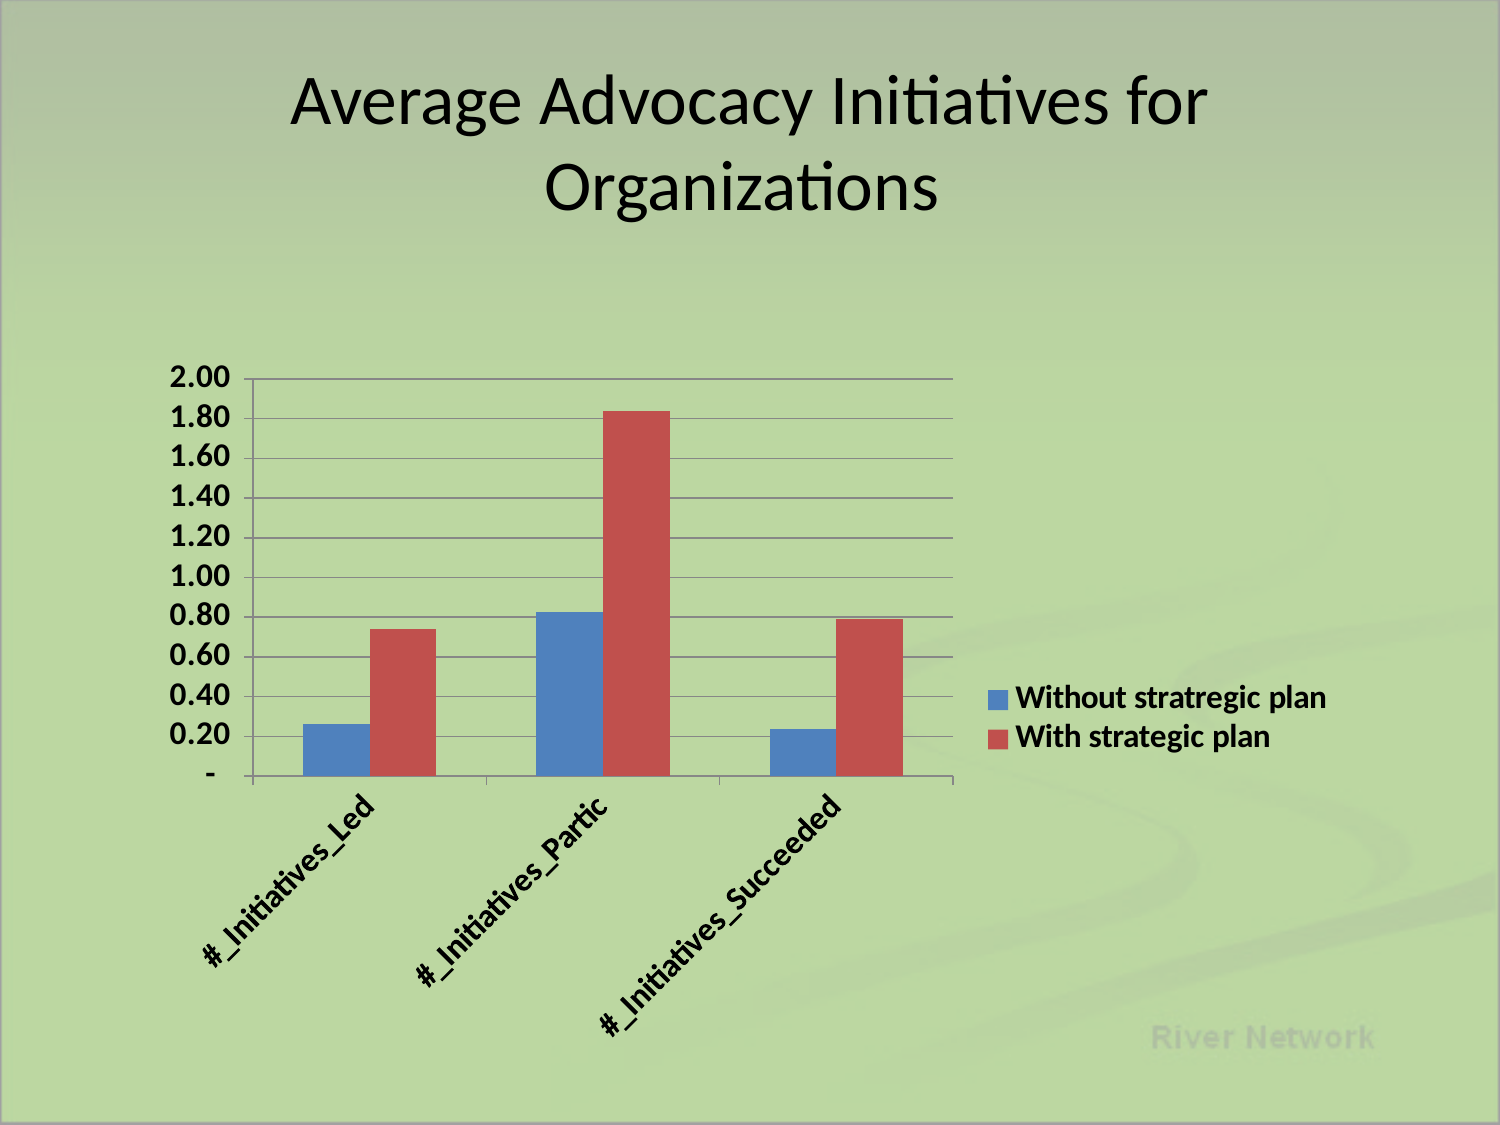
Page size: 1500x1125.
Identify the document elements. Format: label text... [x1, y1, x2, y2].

title Average Advocacy Initiatives for Organizations [75, 45, 1425, 233]
chart [137, 362, 1351, 1076]
